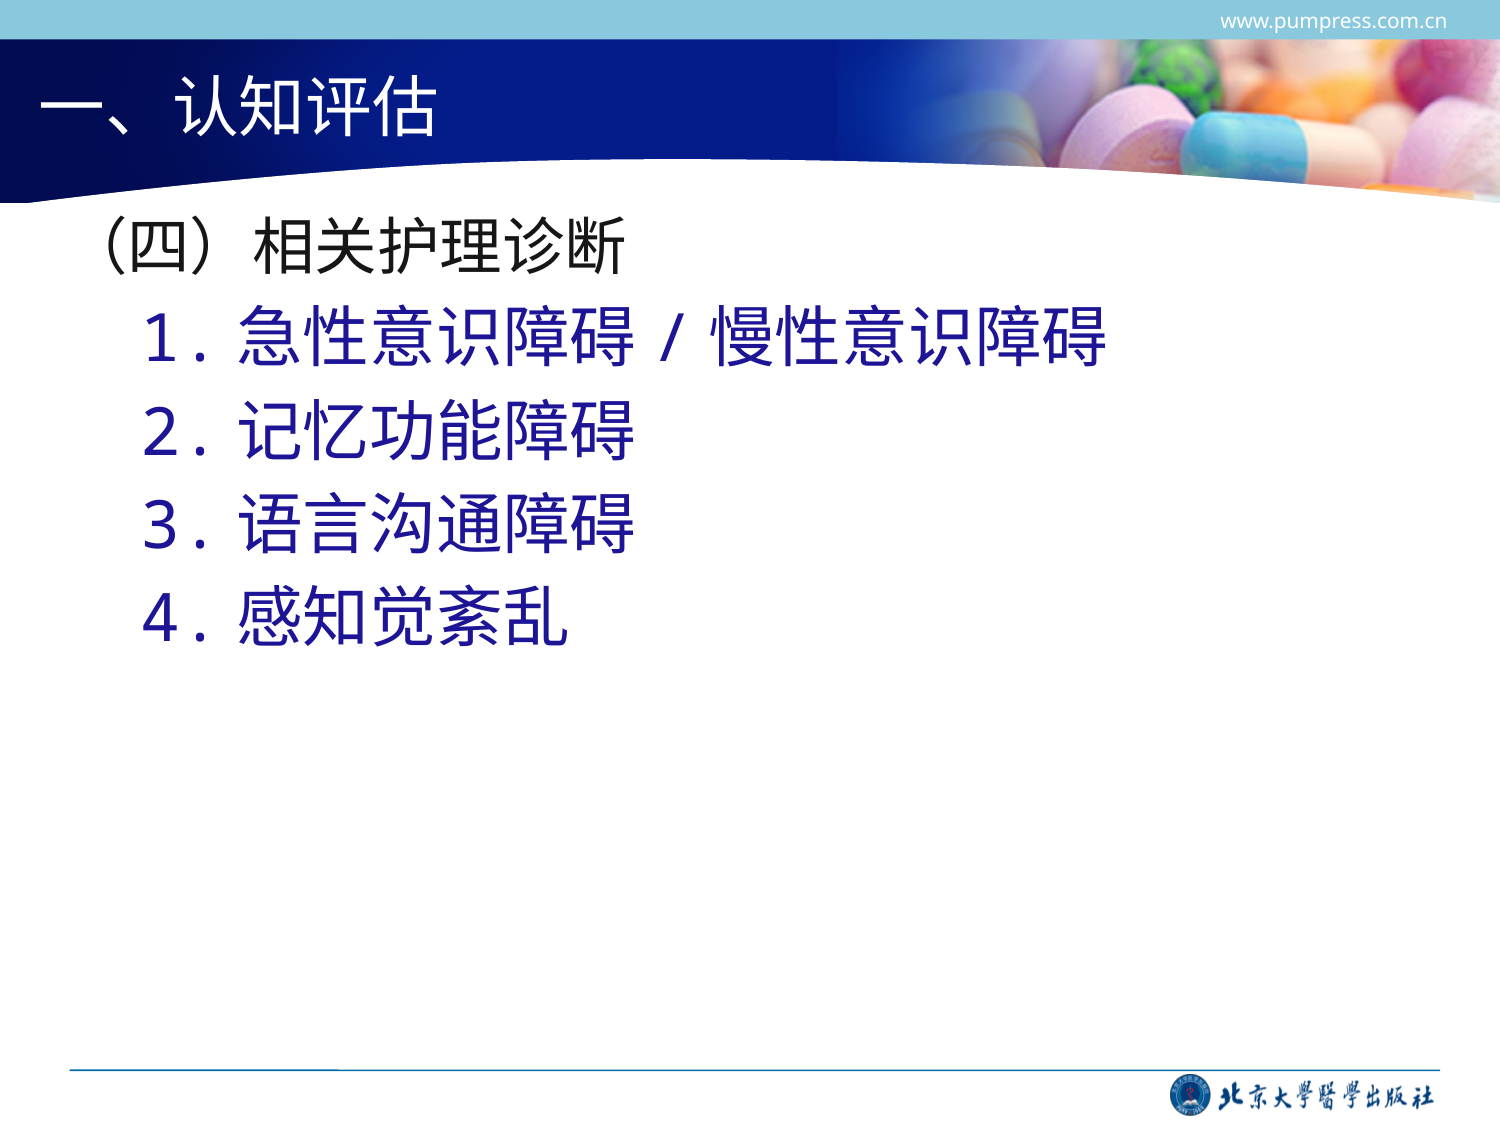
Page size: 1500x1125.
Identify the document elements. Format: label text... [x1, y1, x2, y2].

picture [1170, 1074, 1436, 1118]
slide_number www.pumpress.com.cn [1024, 0, 1463, 38]
title 一、认知评估 [23, 58, 1349, 152]
picture [0, 40, 1500, 203]
list （四）相关护理诊断 1.急性意识障碍/慢性意识障碍 2.记忆功能障碍 3.语言沟通障碍 4.感知觉紊乱 [49, 198, 1463, 1026]
